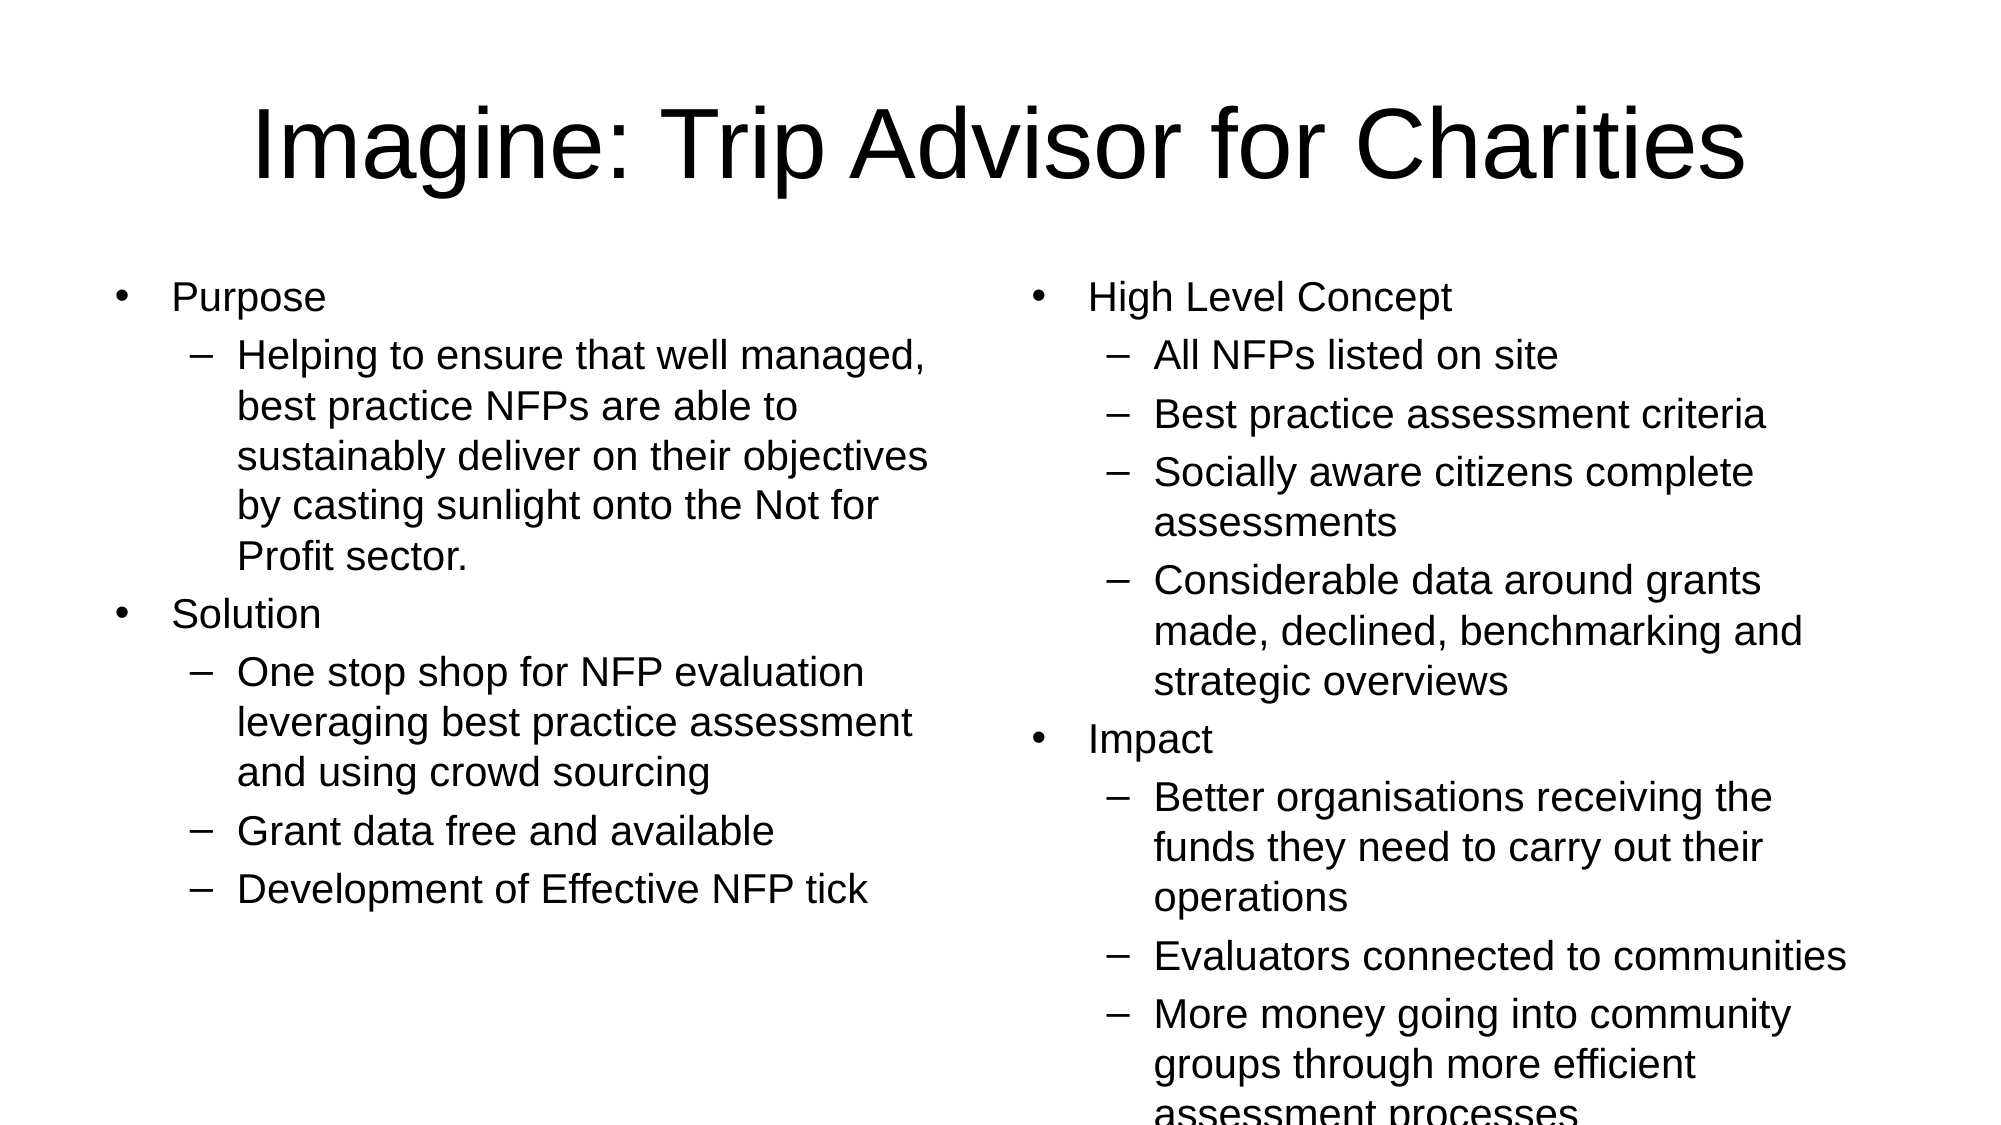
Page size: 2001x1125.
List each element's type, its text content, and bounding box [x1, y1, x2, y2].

list Purpose Helping to ensure that well managed, best practice NFPs are able to sustainably deliver on their objectives by casting sunlight onto the Not for Profit sector. Solution One stop shop for NFP evaluation leveraging best practice assessment and using crowd sourcing Grant data free and available Development of Effective NFP tick [99, 262, 984, 1005]
list High Level Concept All NFPs listed on site Best practice assessment criteria Socially aware citizens complete assessments Considerable data around grants made, declined, benchmarking and strategic overviews Impact Better organisations receiving the funds they need to carry out their operations Evaluators connected to communities More money going into community groups through more efficient assessment processes [1016, 262, 1900, 1005]
title Imagine: Trip Advisor for Charities [99, 45, 1900, 233]
